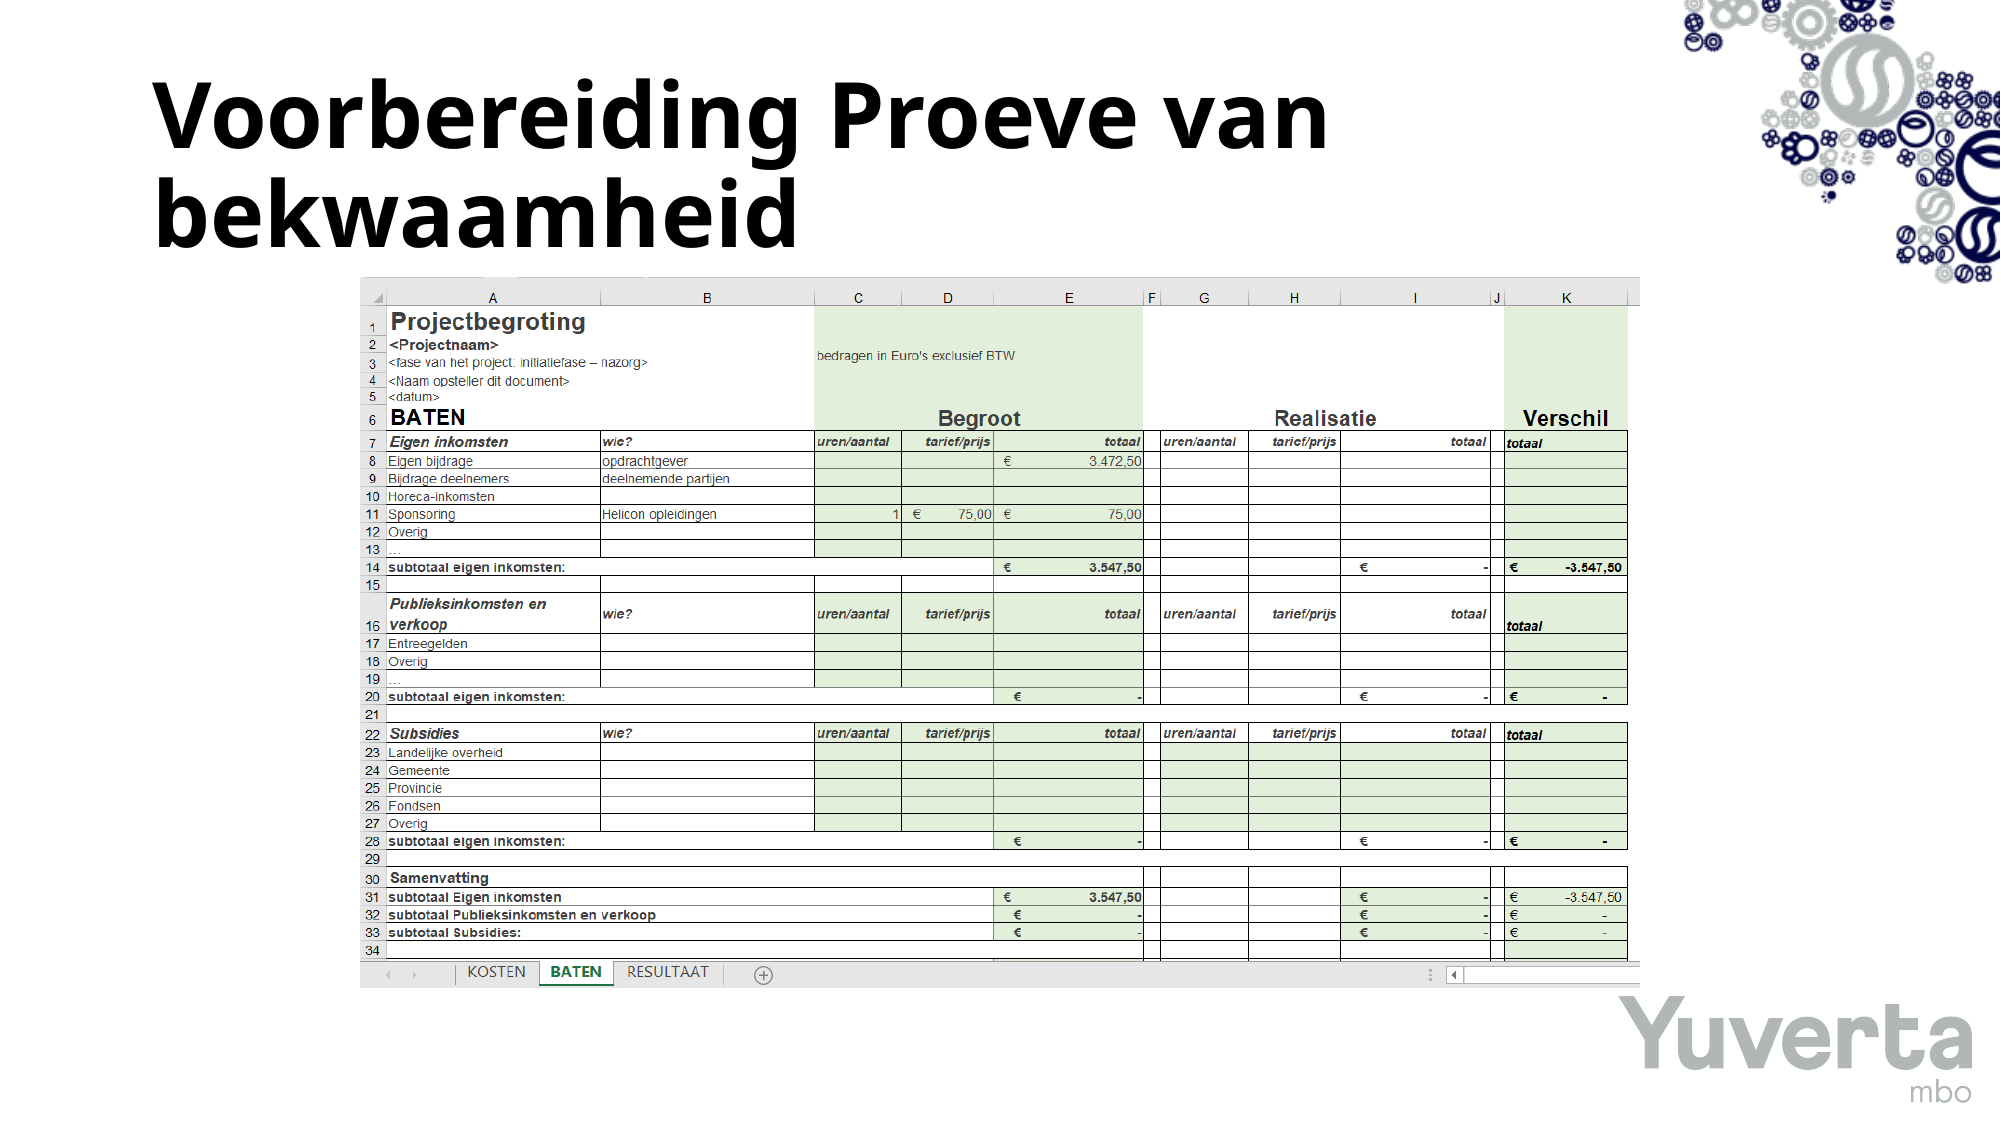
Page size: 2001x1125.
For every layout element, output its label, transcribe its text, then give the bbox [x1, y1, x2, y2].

picture [0, 0, 2000, 1125]
title Voorbereiding Proeve van bekwaamheid [137, 59, 1863, 278]
